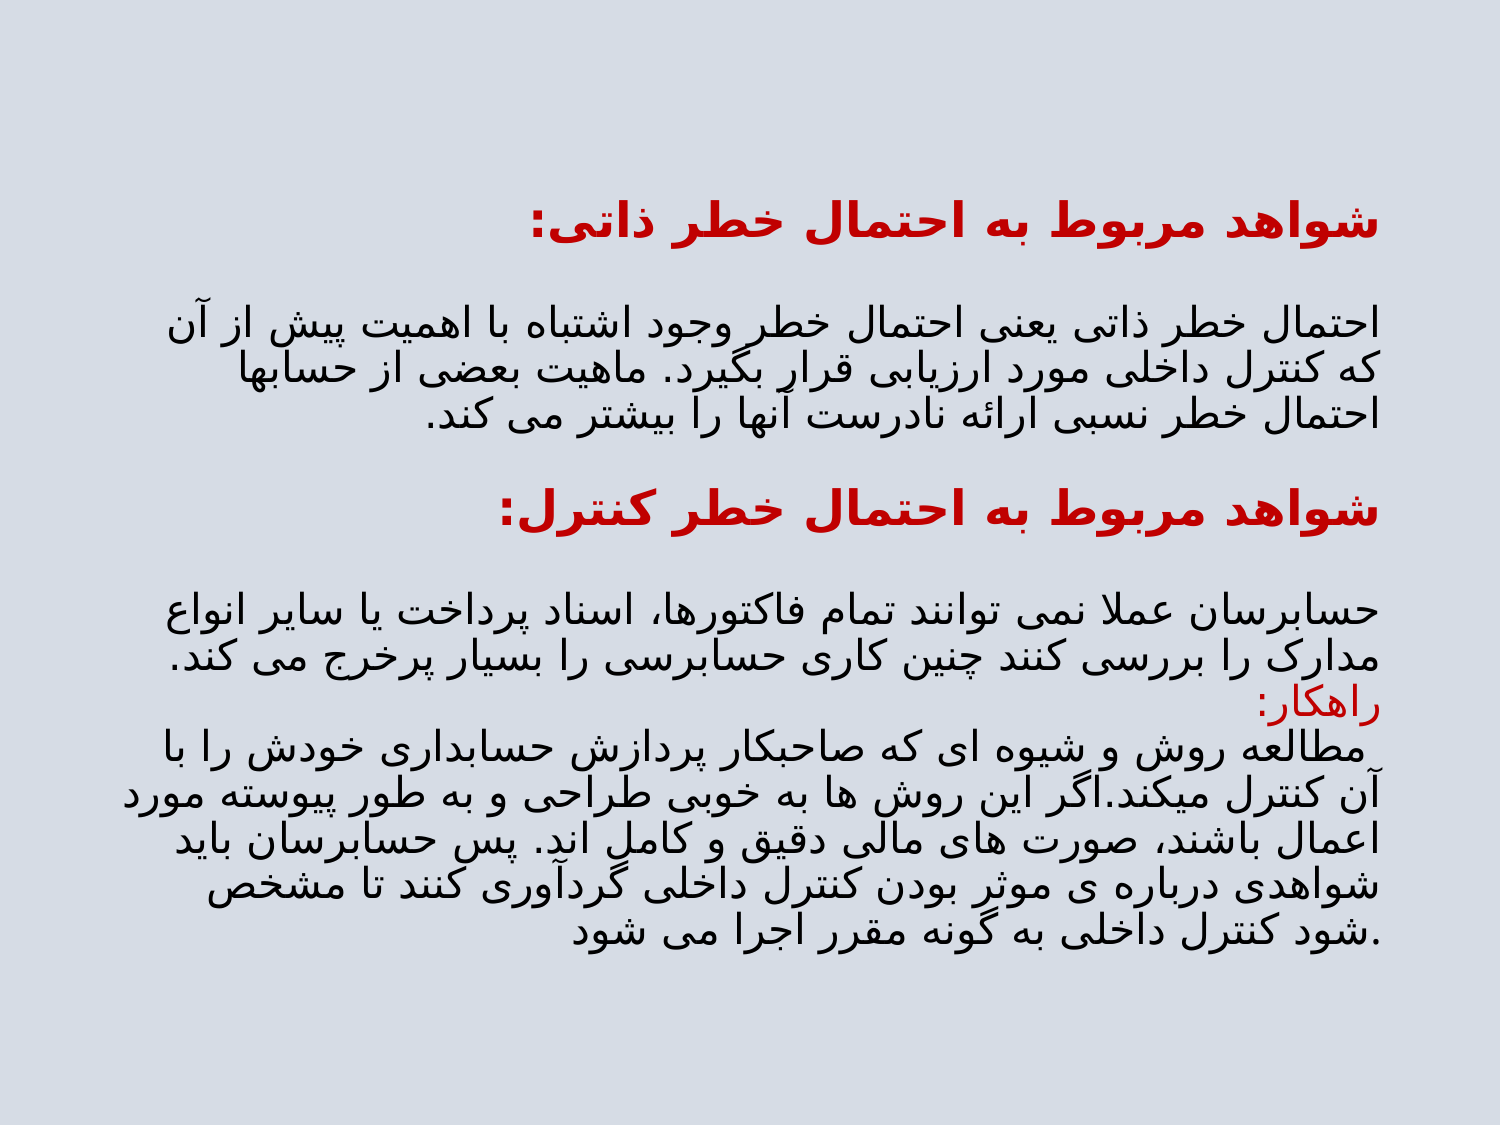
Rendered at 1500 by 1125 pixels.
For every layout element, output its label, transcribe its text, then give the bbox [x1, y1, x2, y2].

title شواهد مربوط به احتمال خطر ذاتی: احتمال خطر ذاتی یعنی احتمال خطر وجود اشتباه با اهمیت پیش از آن که کنترل داخلی مورد ارزیابی قرار بگیرد. ماهیت بعضی از حسابها احتمال خطر نسبی ارائه نادرست آنها را بیشتر می کند. شواهد مربوط به احتمال خطر کنترل: حسابرسان عملا نمی توانند تمام فاکتورها، اسناد پرداخت یا سایر انواع مدارک را بررسی کنند چنین کاری حسابرسی را بسیار پرخرج می کند. راهکار: مطالعه روش و شیوه ای که صاحبکار پردازش حسابداری خودش را با آن کنترل میکند.اگر این روش ها به خوبی طراحی و به طور پیوسته مورد اعمال باشند، صورت های مالی دقیق و کامل اند. پس حسابرسان باید شواهدی درباره ی موثر بودن کنترل داخلی گردآوری کنند تا مشخص شود کنترل داخلی به گونه مقرر اجرا می شود. [103, 185, 1397, 965]
